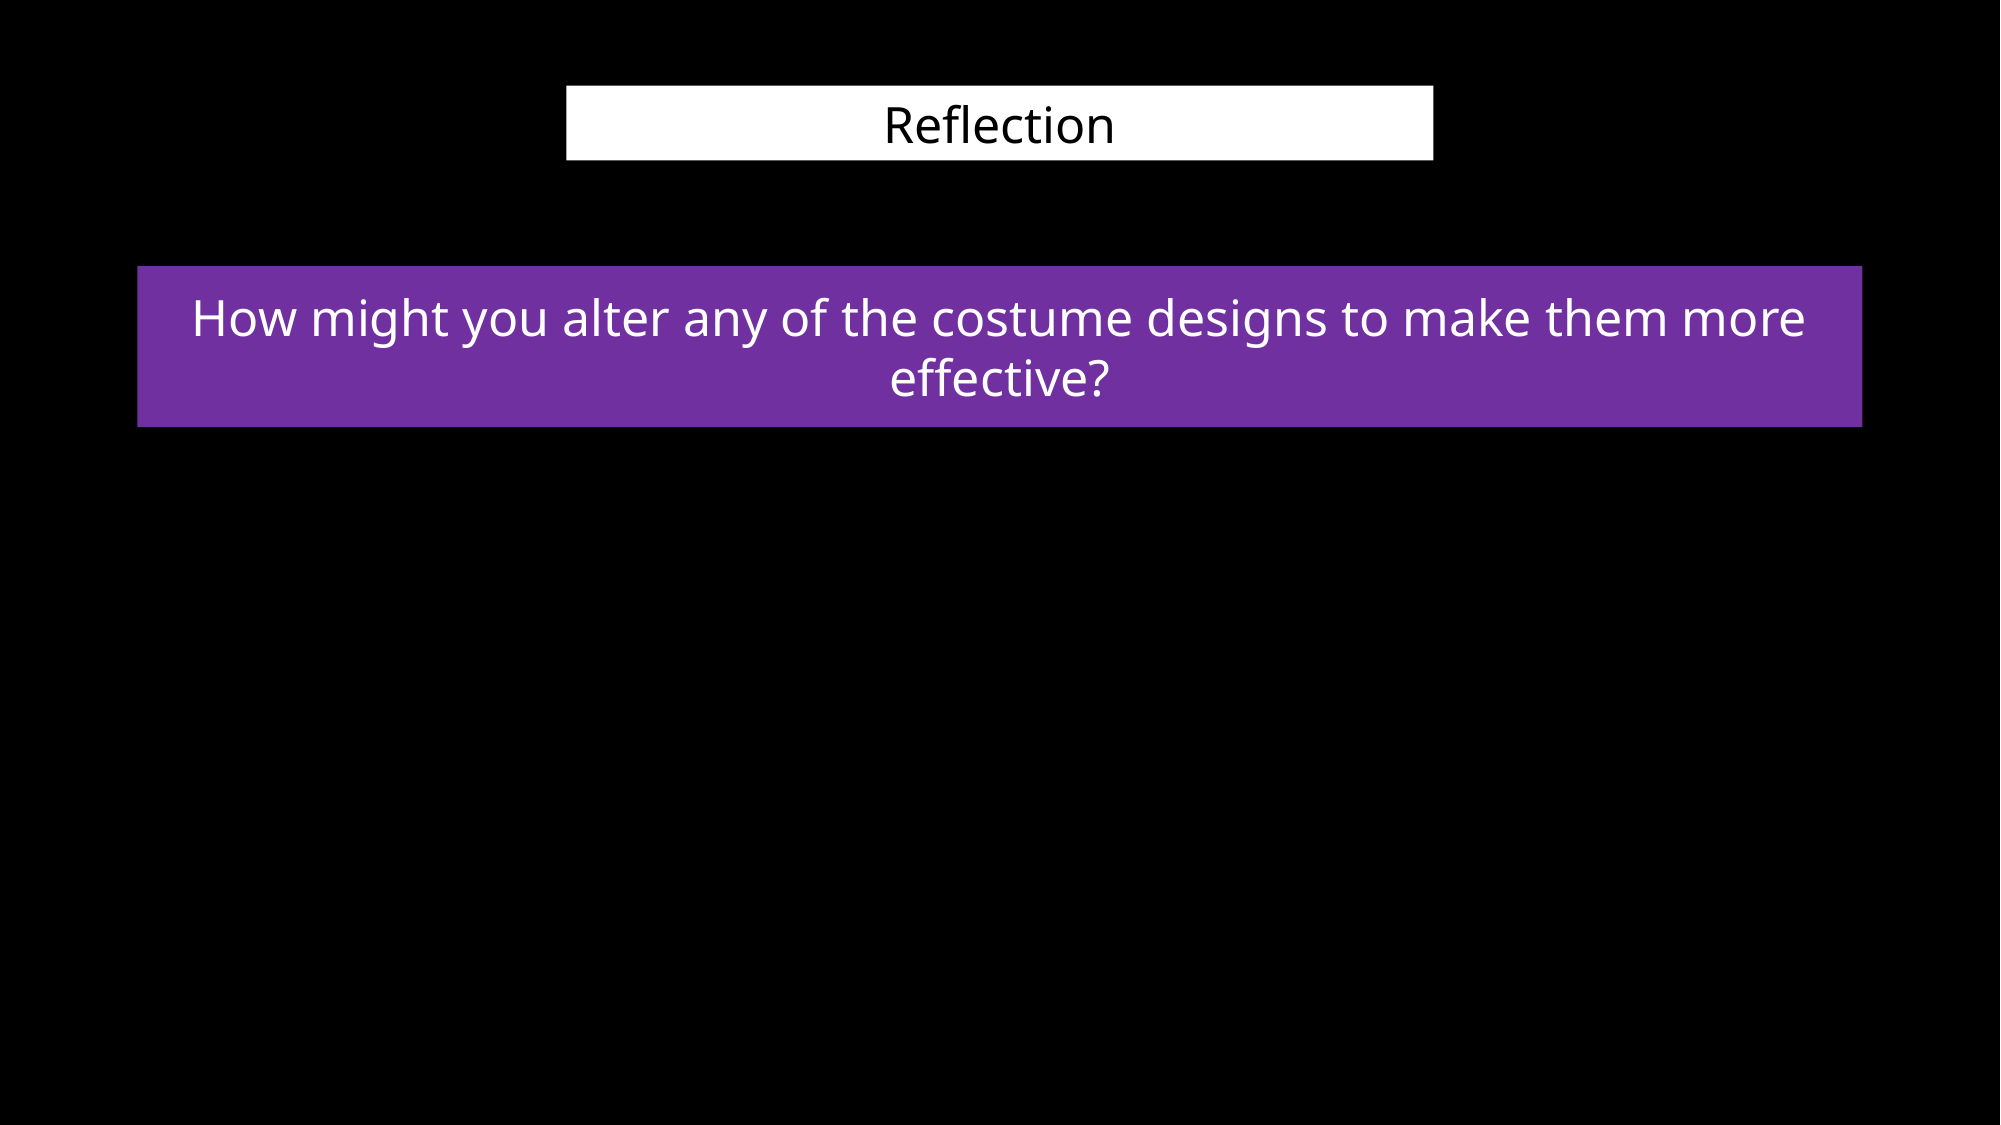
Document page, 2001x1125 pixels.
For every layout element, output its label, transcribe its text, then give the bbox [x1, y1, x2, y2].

text_box How might you alter any of the costume designs to make them more effective? [137, 266, 1863, 428]
text_box Reflection [566, 85, 1434, 161]
